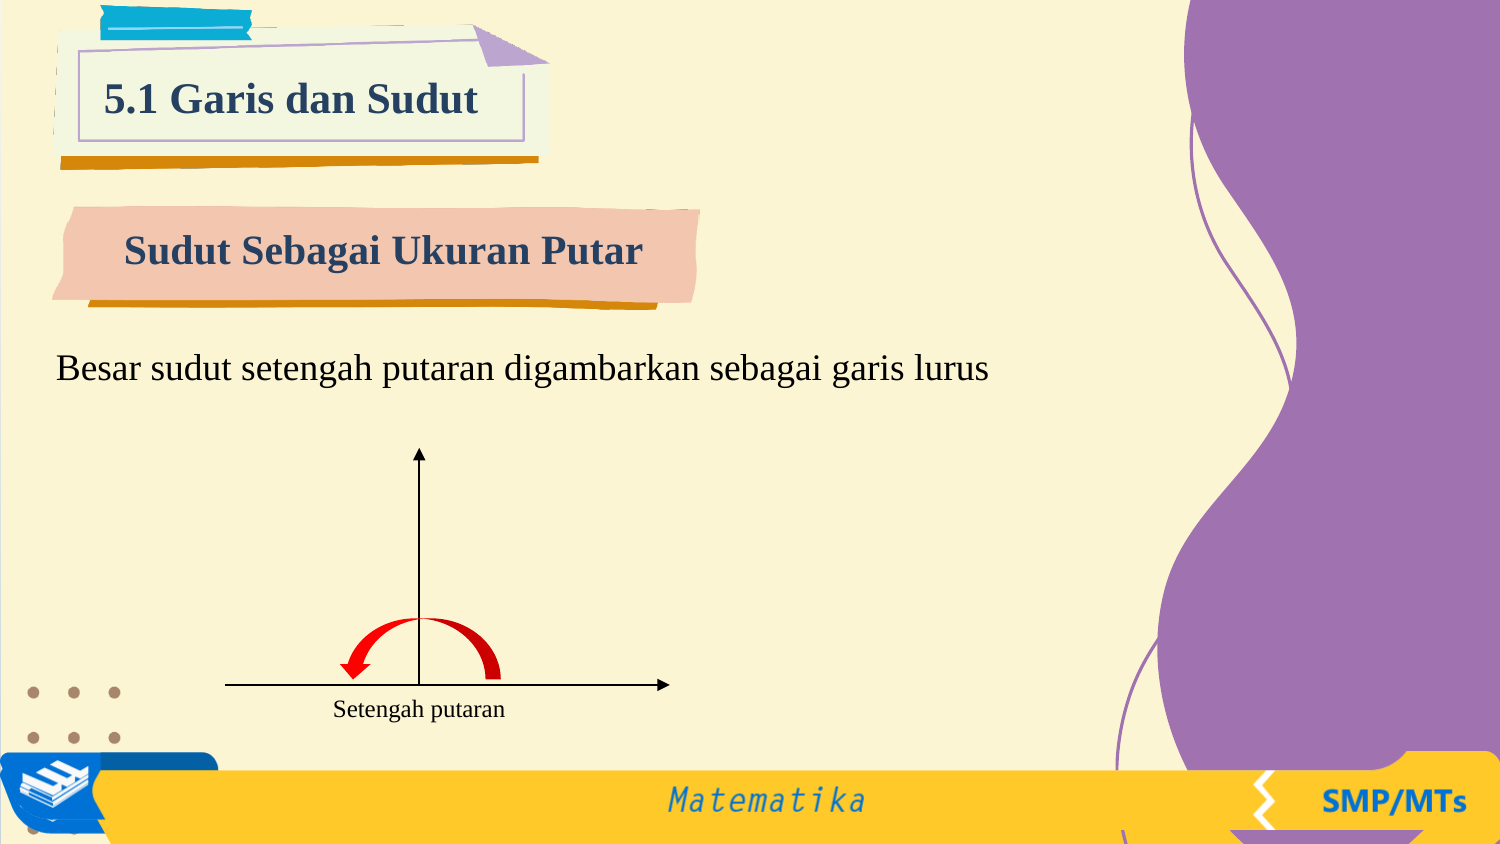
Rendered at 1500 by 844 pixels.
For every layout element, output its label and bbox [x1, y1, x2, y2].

text_box [224, 447, 671, 752]
text_box [0, 0, 1500, 844]
text_box [52, 206, 701, 332]
